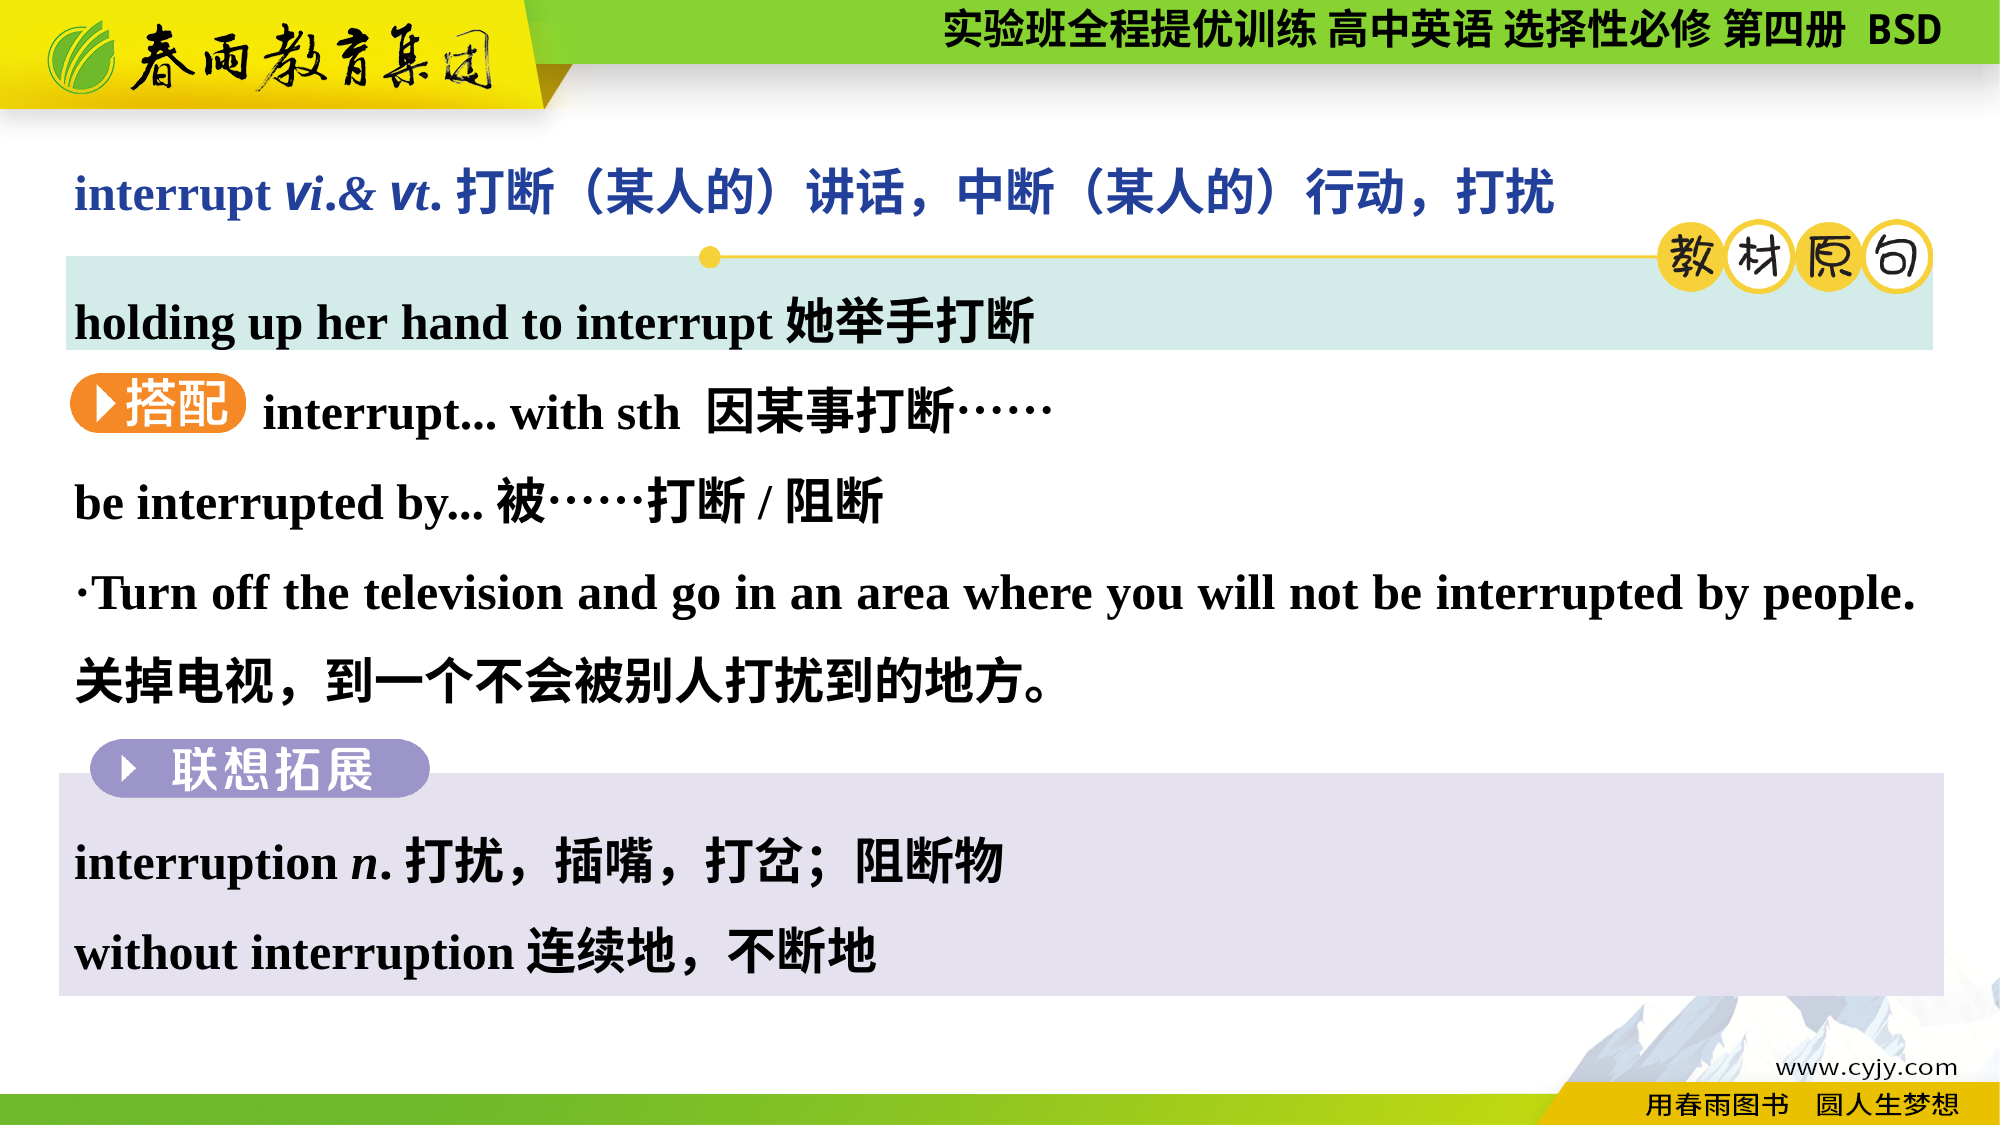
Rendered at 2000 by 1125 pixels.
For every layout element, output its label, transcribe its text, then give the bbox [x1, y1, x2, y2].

list interrupt vi.& vt.打断（某人的）讲话，中断（某人的）行动，打扰 holding up her hand to interrupt她举手打断 interrupt... with sth 因某事打断…… be interrupted by...被……打断/阻断 ·Turn off the television and go in an area where you will not be interrupted by people.关掉电视，到一个不会被别人打扰到的地方。 interruption n.打扰，插嘴，打岔；阻断物 without interruption连续地，不断地 [59, 122, 1944, 773]
picture [0, 0, 2000, 1125]
